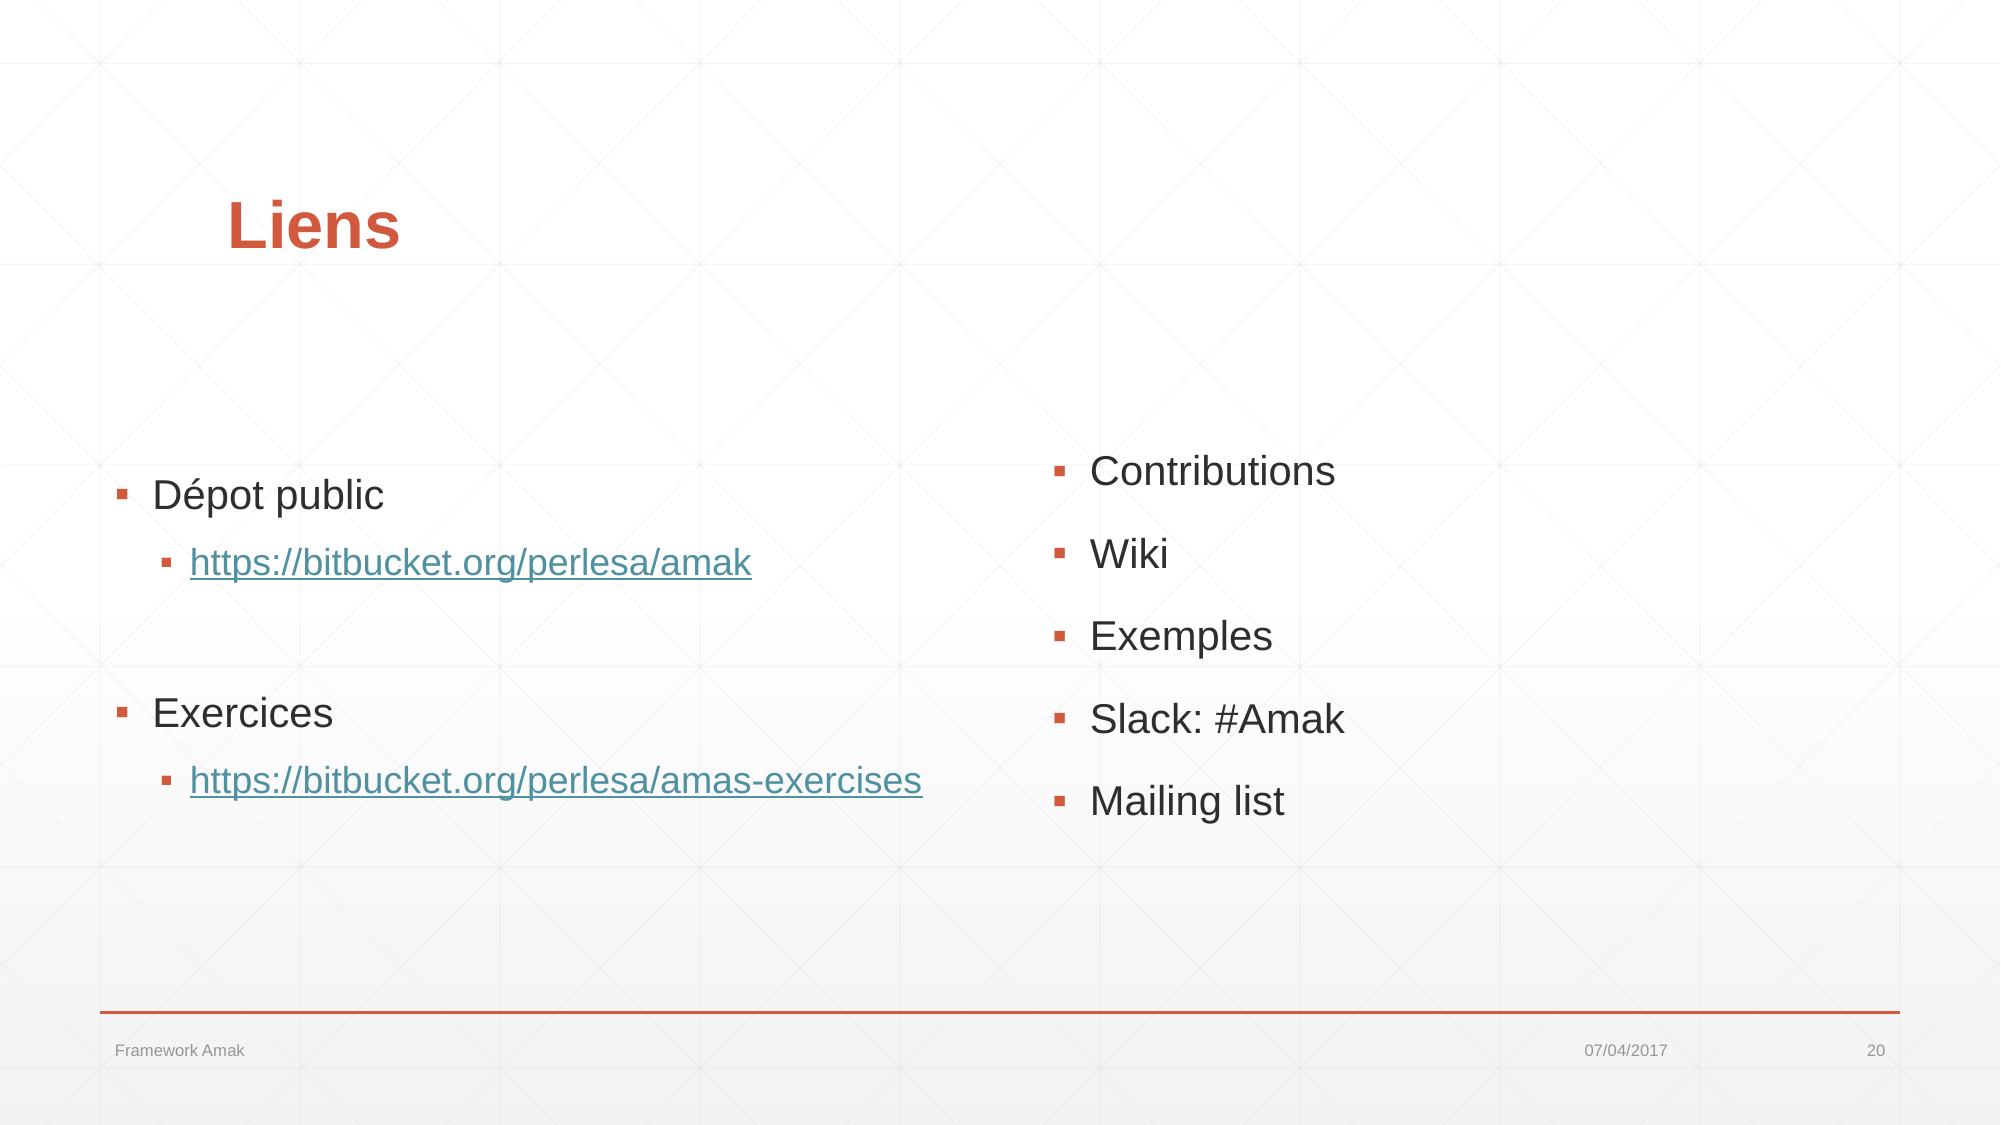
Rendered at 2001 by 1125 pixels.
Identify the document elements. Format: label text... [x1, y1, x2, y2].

list Dépot public https://bitbucket.org/perlesa/amak Exercices https://bitbucket.org/perlesa/amas-exercises [99, 324, 963, 950]
slide_number 20 [1749, 1031, 1901, 1069]
title Liens [212, 82, 1788, 271]
list Contributions Wiki Exemples Slack: #Amak Mailing list [1037, 324, 1901, 950]
footer Framework Amak [99, 1031, 1106, 1069]
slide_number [1524, 1031, 1684, 1069]
